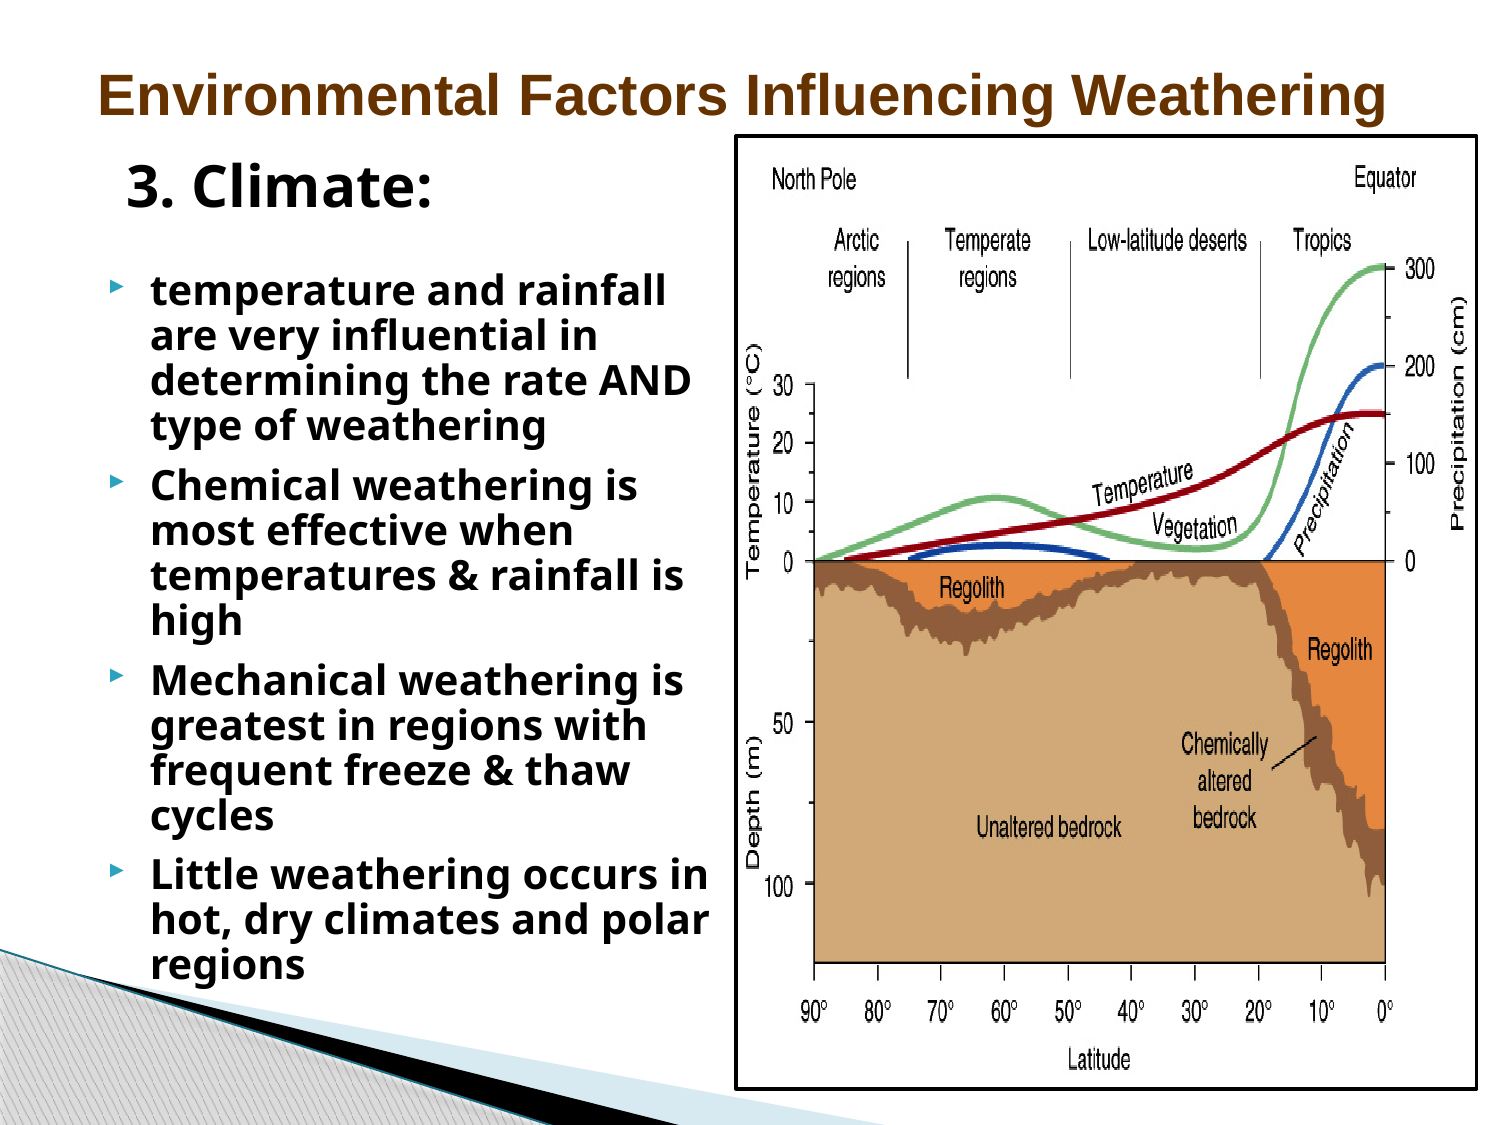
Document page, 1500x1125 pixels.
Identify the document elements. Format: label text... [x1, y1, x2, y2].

text_box Environmental Factors Influencing Weathering [62, 50, 1425, 135]
text_box 3. Climate: [111, 141, 448, 227]
list temperature and rainfall are very influential in determining the rate AND type of weathering Chemical weathering is most effective when temperatures & rainfall is high Mechanical weathering is greatest in regions with frequent freeze & thaw cycles Little weathering occurs in hot, dry climates and polar regions [75, 262, 731, 1006]
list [737, 137, 1476, 1088]
